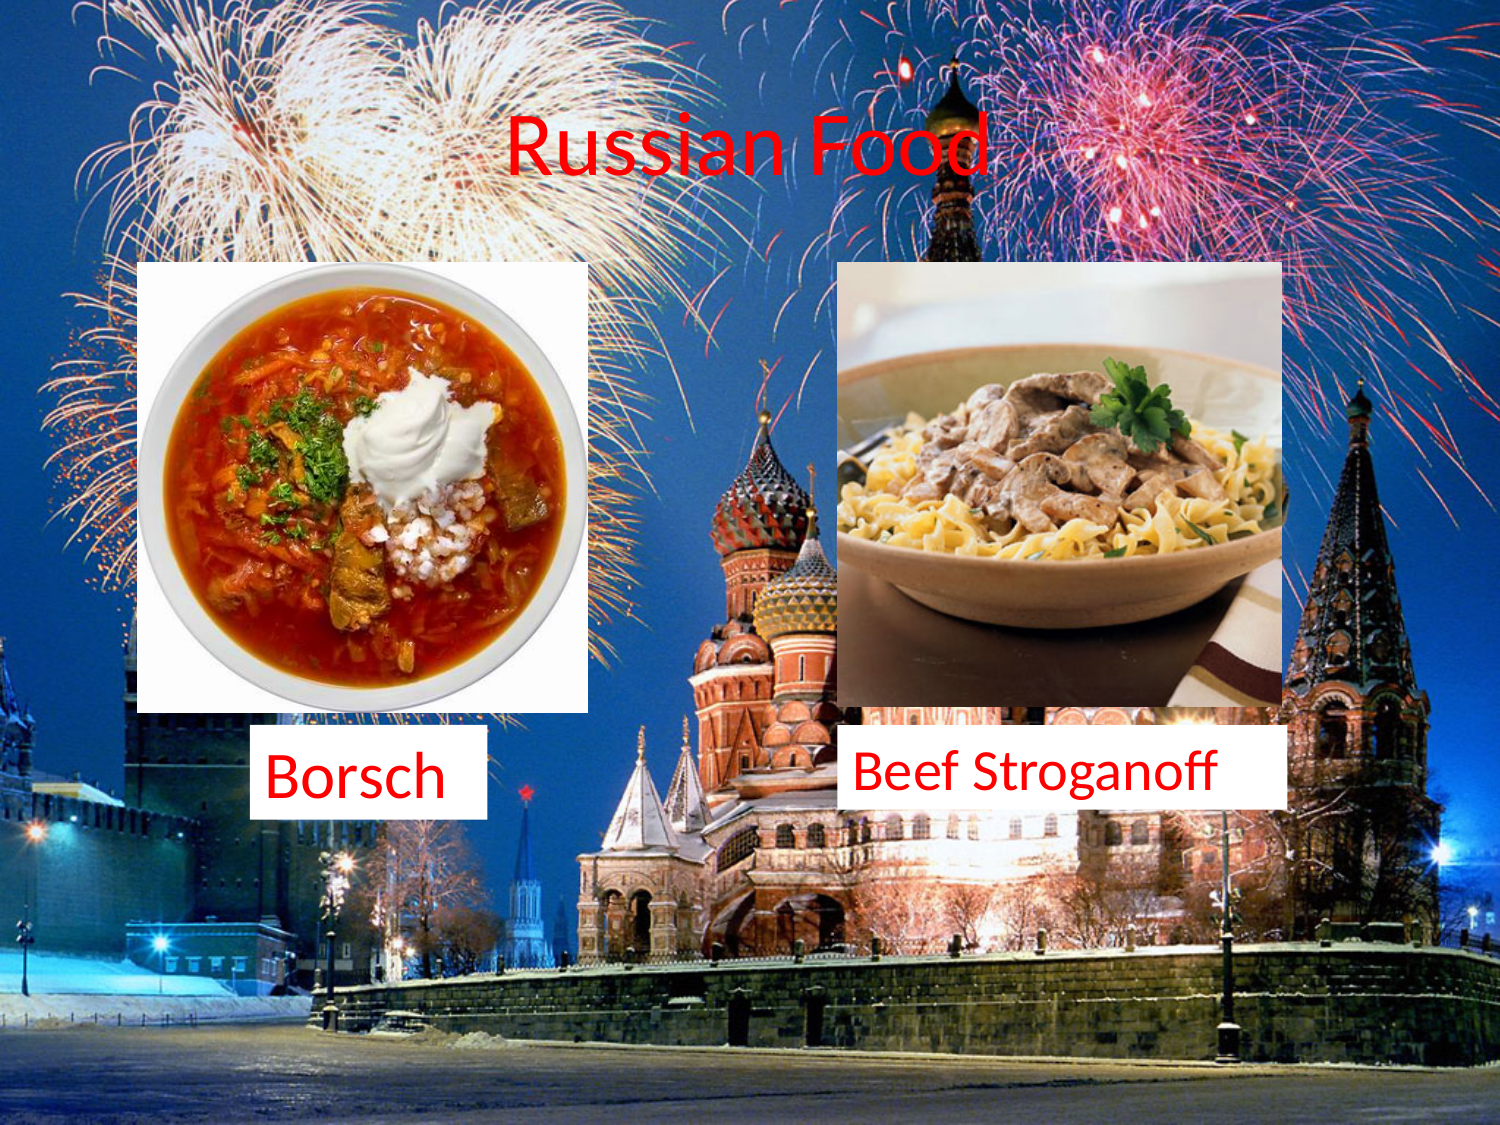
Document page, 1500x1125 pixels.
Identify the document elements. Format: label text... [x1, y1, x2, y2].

title Russian Food [75, 45, 1425, 233]
text_box Beef Stroganoff [837, 725, 1288, 810]
text_box Borsch [249, 724, 488, 820]
picture [0, 0, 1500, 1125]
